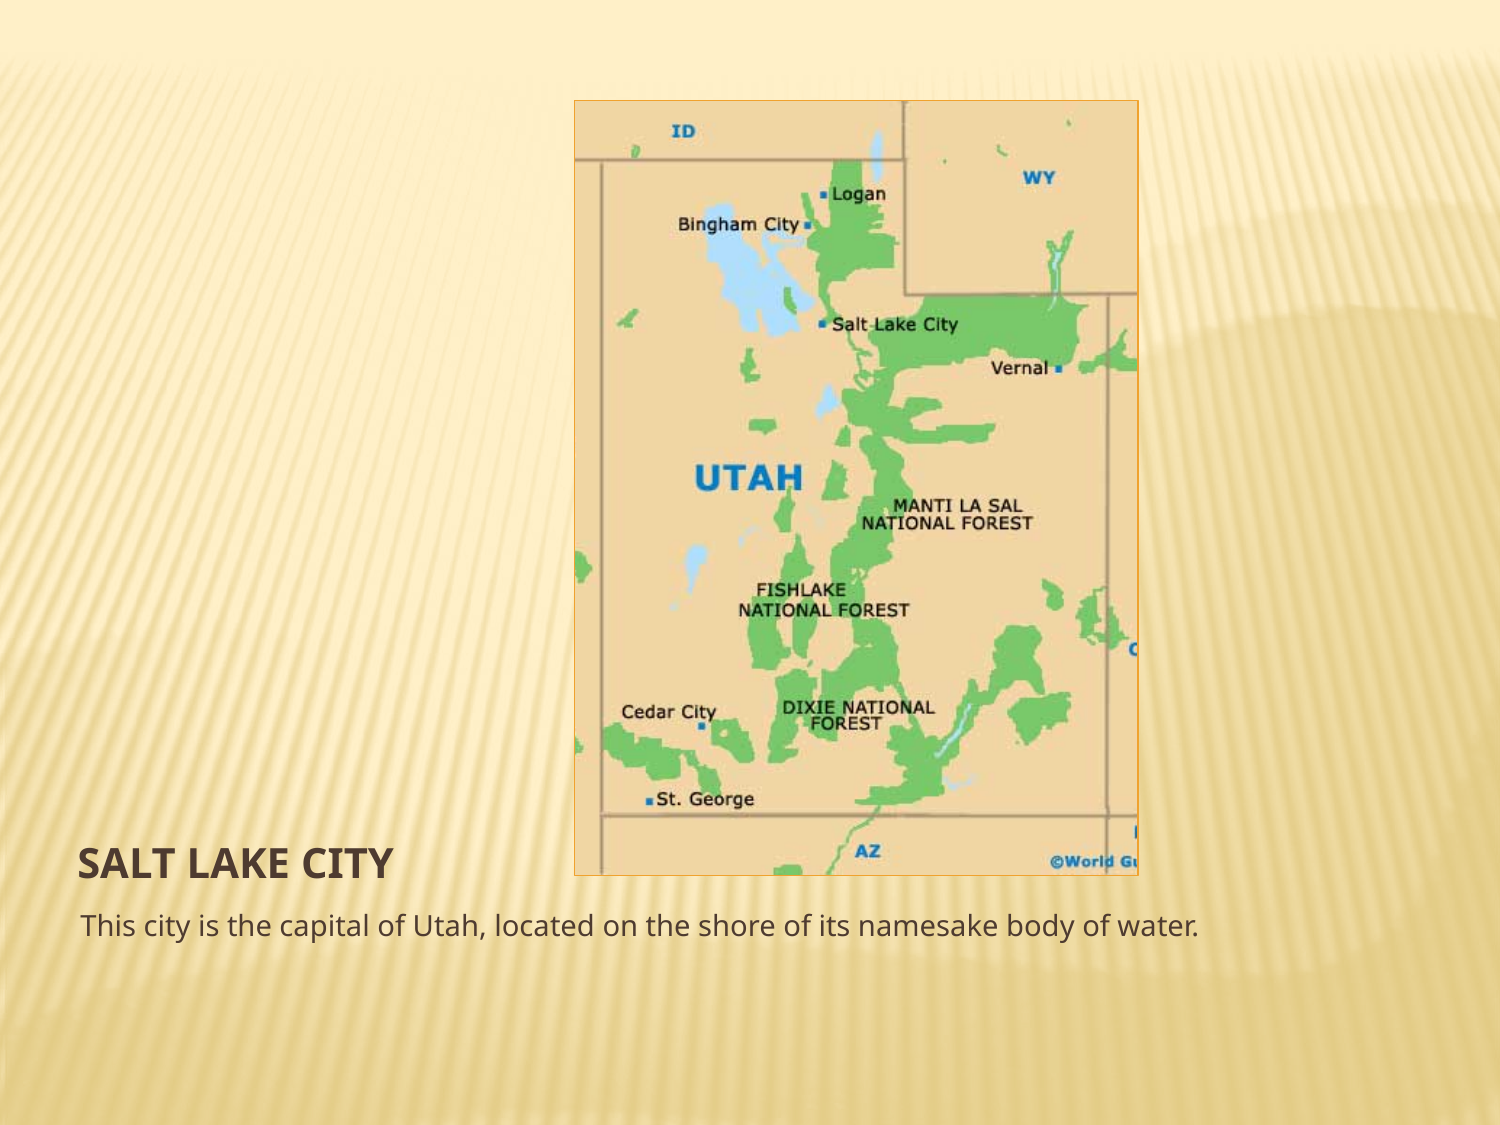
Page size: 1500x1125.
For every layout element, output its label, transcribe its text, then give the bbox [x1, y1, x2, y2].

picture [574, 100, 1138, 876]
title Salt Lake City [62, 819, 1025, 905]
list This city is the capital of Utah, located on the shore of its namesake body of water. [62, 907, 1363, 1034]
